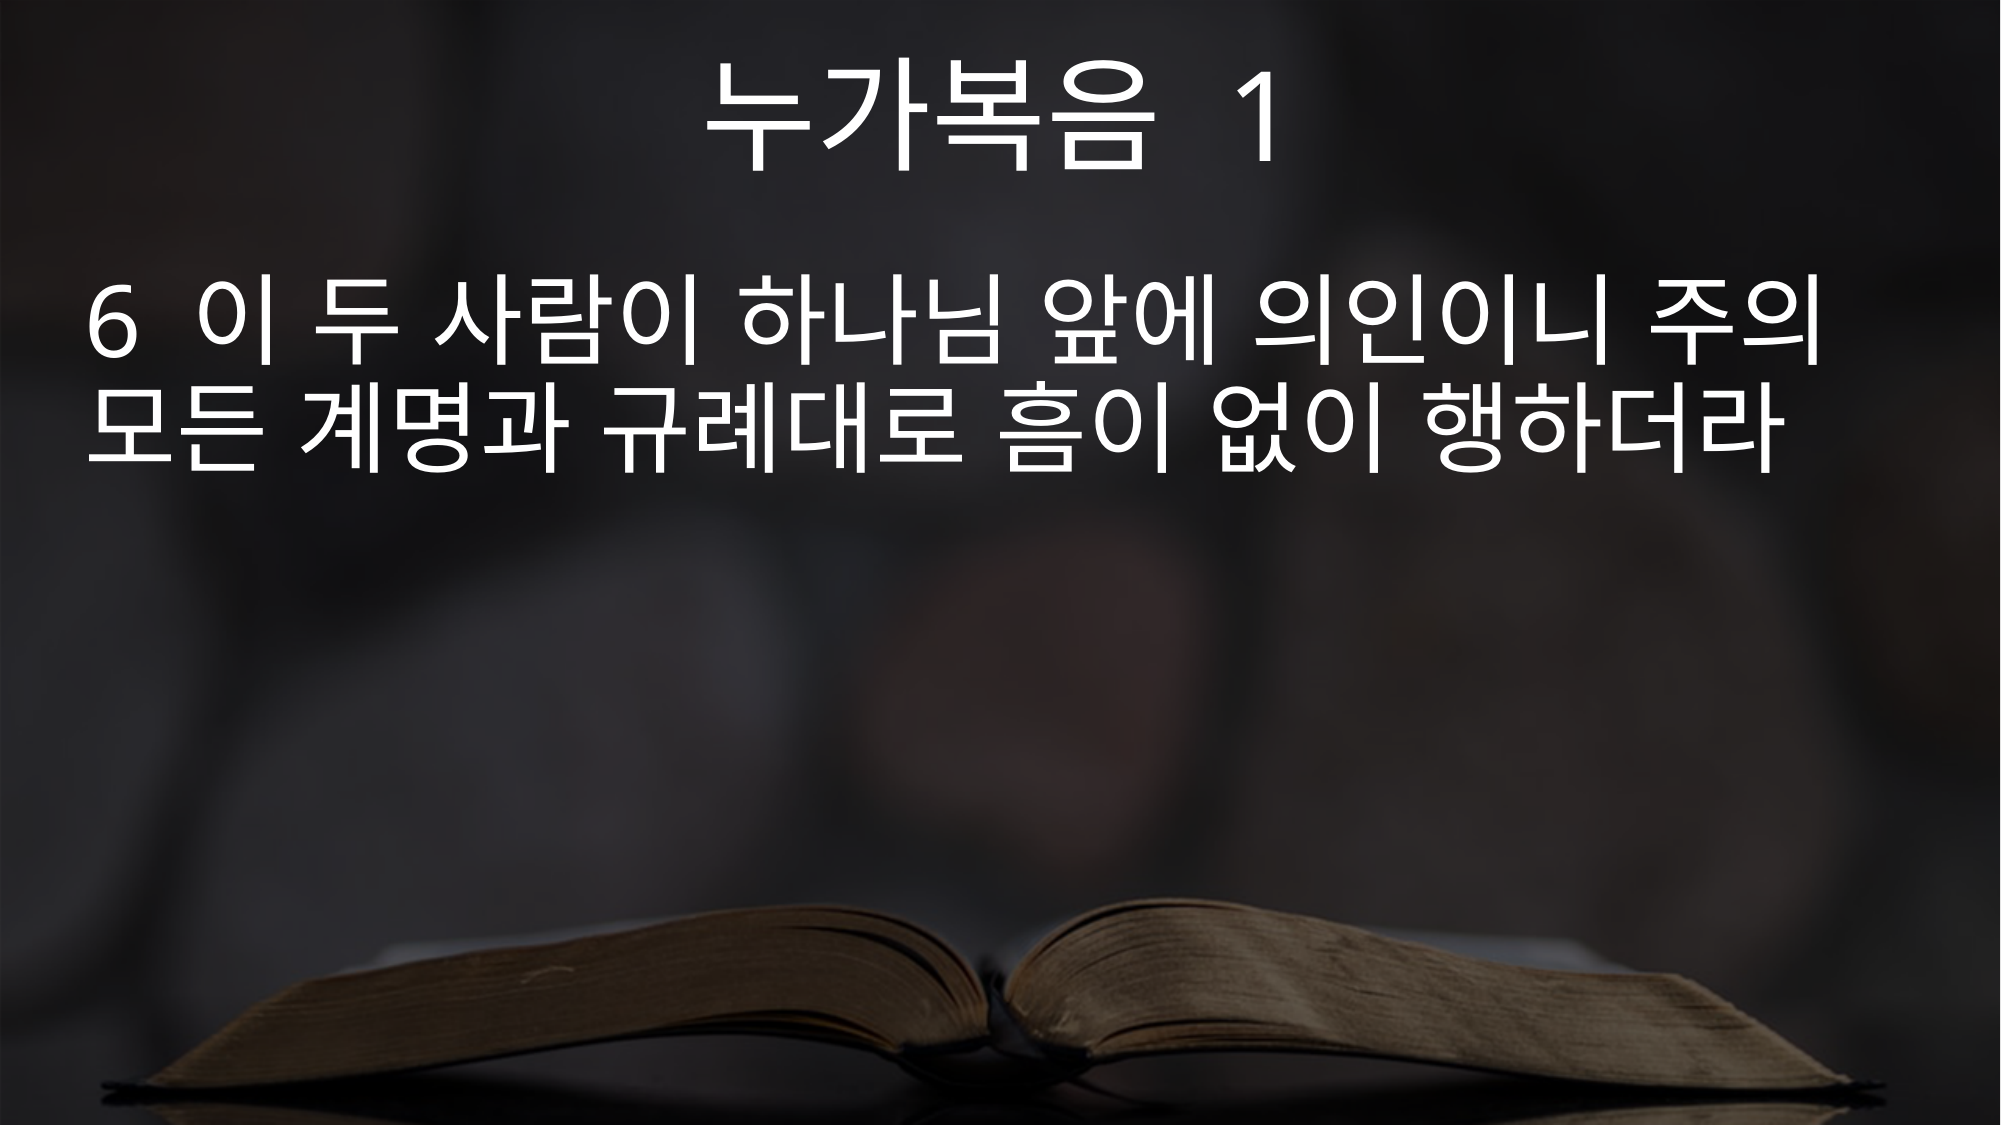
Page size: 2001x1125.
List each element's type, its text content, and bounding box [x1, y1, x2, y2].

footer 누가복음 1 [0, 32, 2000, 192]
list 6 이 두 사람이 하나님 앞에 의인이니 주의 모든 계명과 규례대로 흠이 없이 행하더라 [69, 263, 1953, 423]
picture [0, 0, 2001, 1125]
